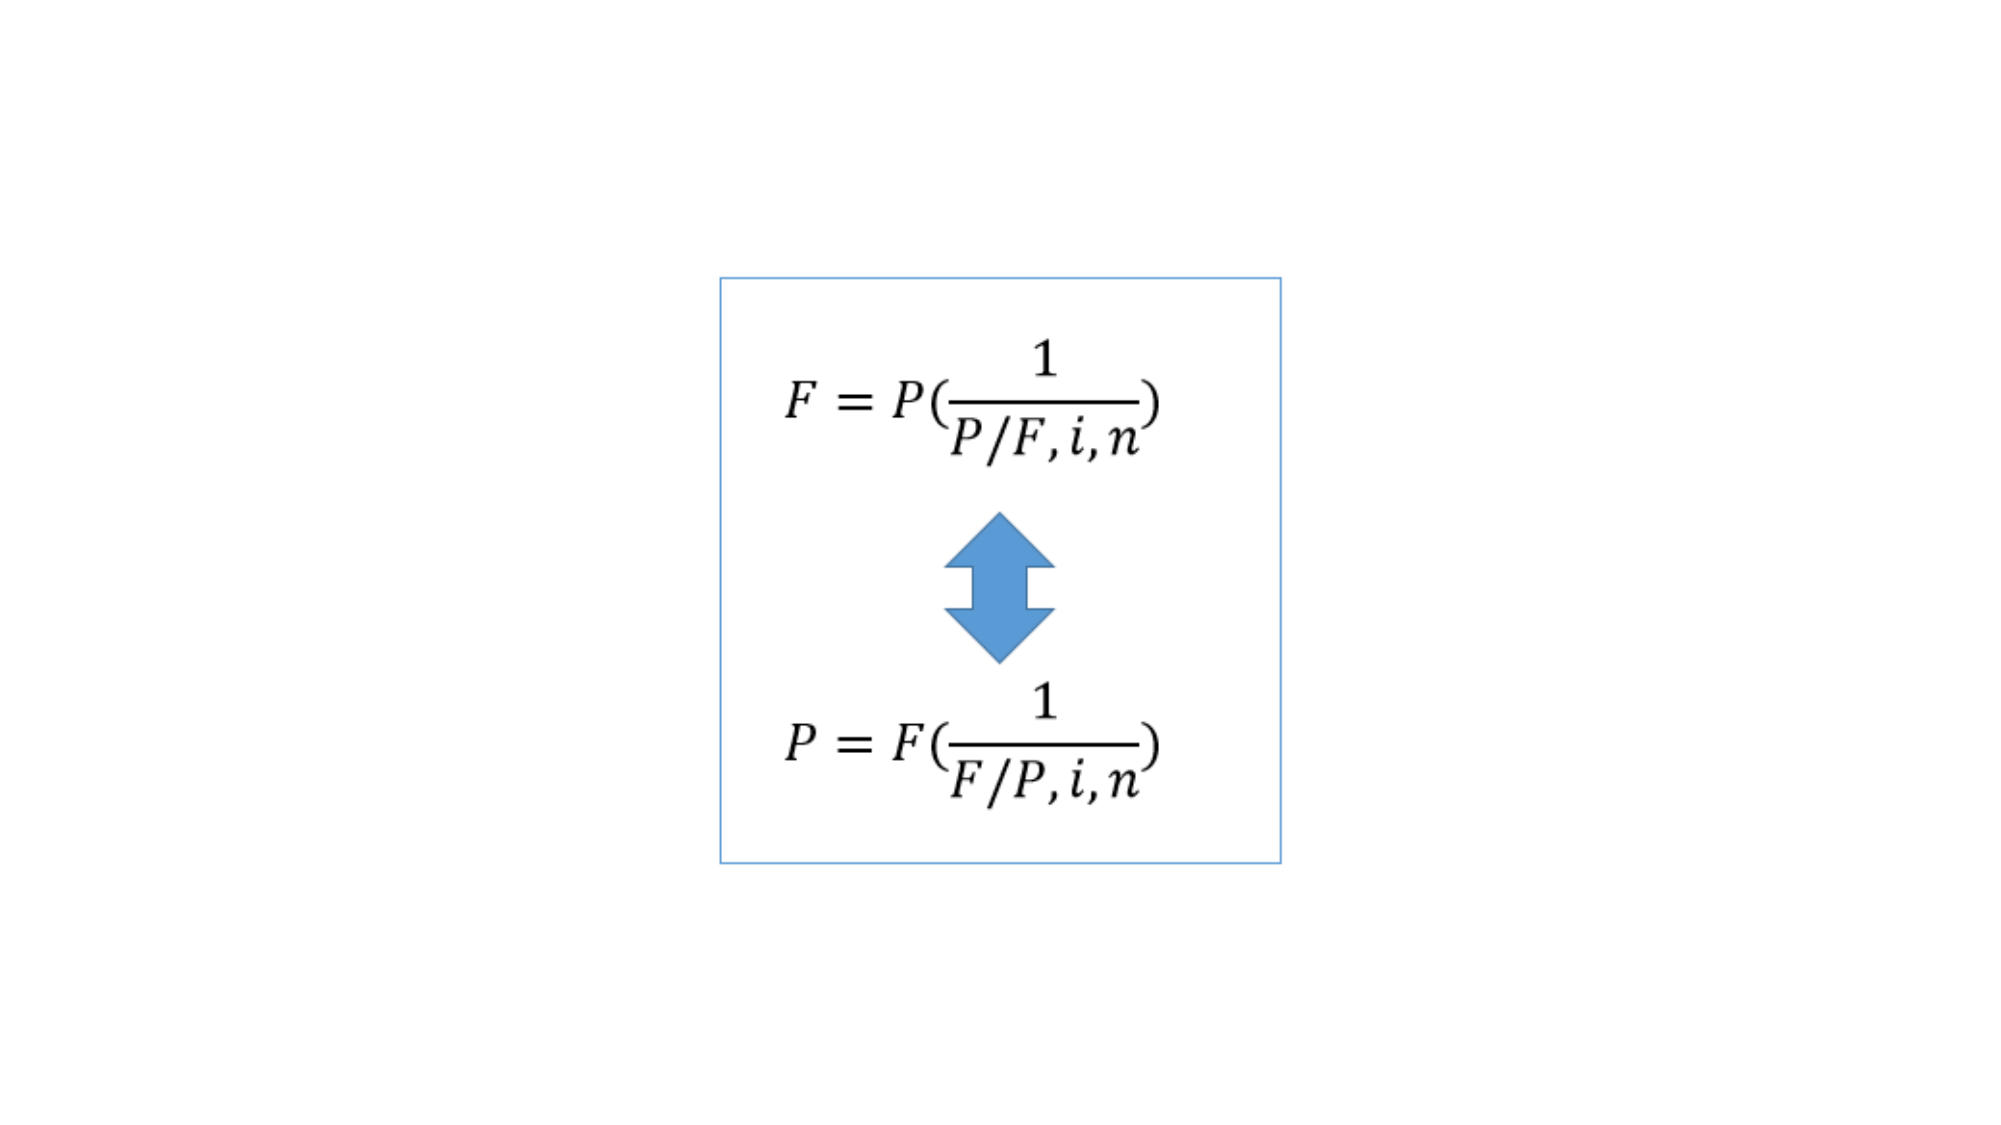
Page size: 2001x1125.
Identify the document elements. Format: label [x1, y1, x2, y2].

list [299, 155, 1731, 1025]
